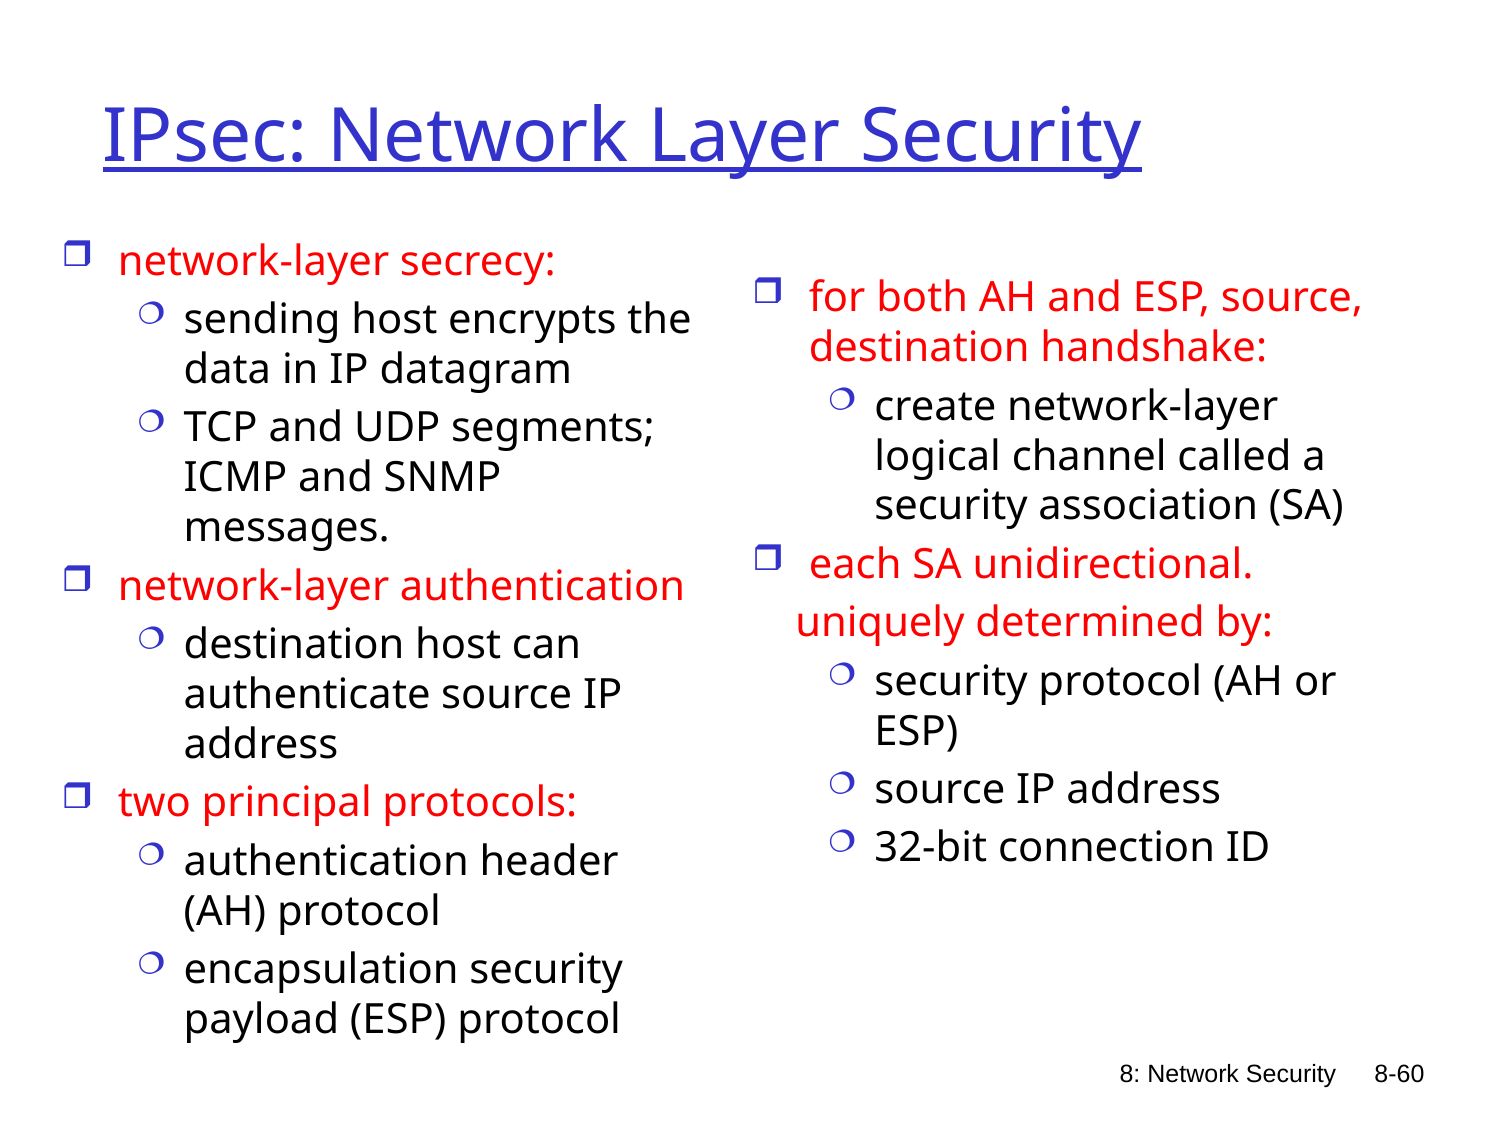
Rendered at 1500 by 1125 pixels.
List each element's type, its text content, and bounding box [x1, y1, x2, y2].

slide_number 8-60 [1320, 1050, 1440, 1099]
list network-layer secrecy: sending host encrypts the data in IP datagram TCP and UDP segments; ICMP and SNMP messages. network-layer authentication destination host can authenticate source IP address two principal protocols: authentication header (AH) protocol encapsulation security payload (ESP) protocol [46, 225, 717, 989]
title IPsec: Network Layer Security [87, 37, 1363, 225]
list for both AH and ESP, source, destination handshake: create network-layer logical channel called a security association (SA) each SA unidirectional. uniquely determined by: security protocol (AH or ESP) source IP address 32-bit connection ID [737, 262, 1407, 1025]
footer 8: Network Security [876, 1050, 1352, 1125]
